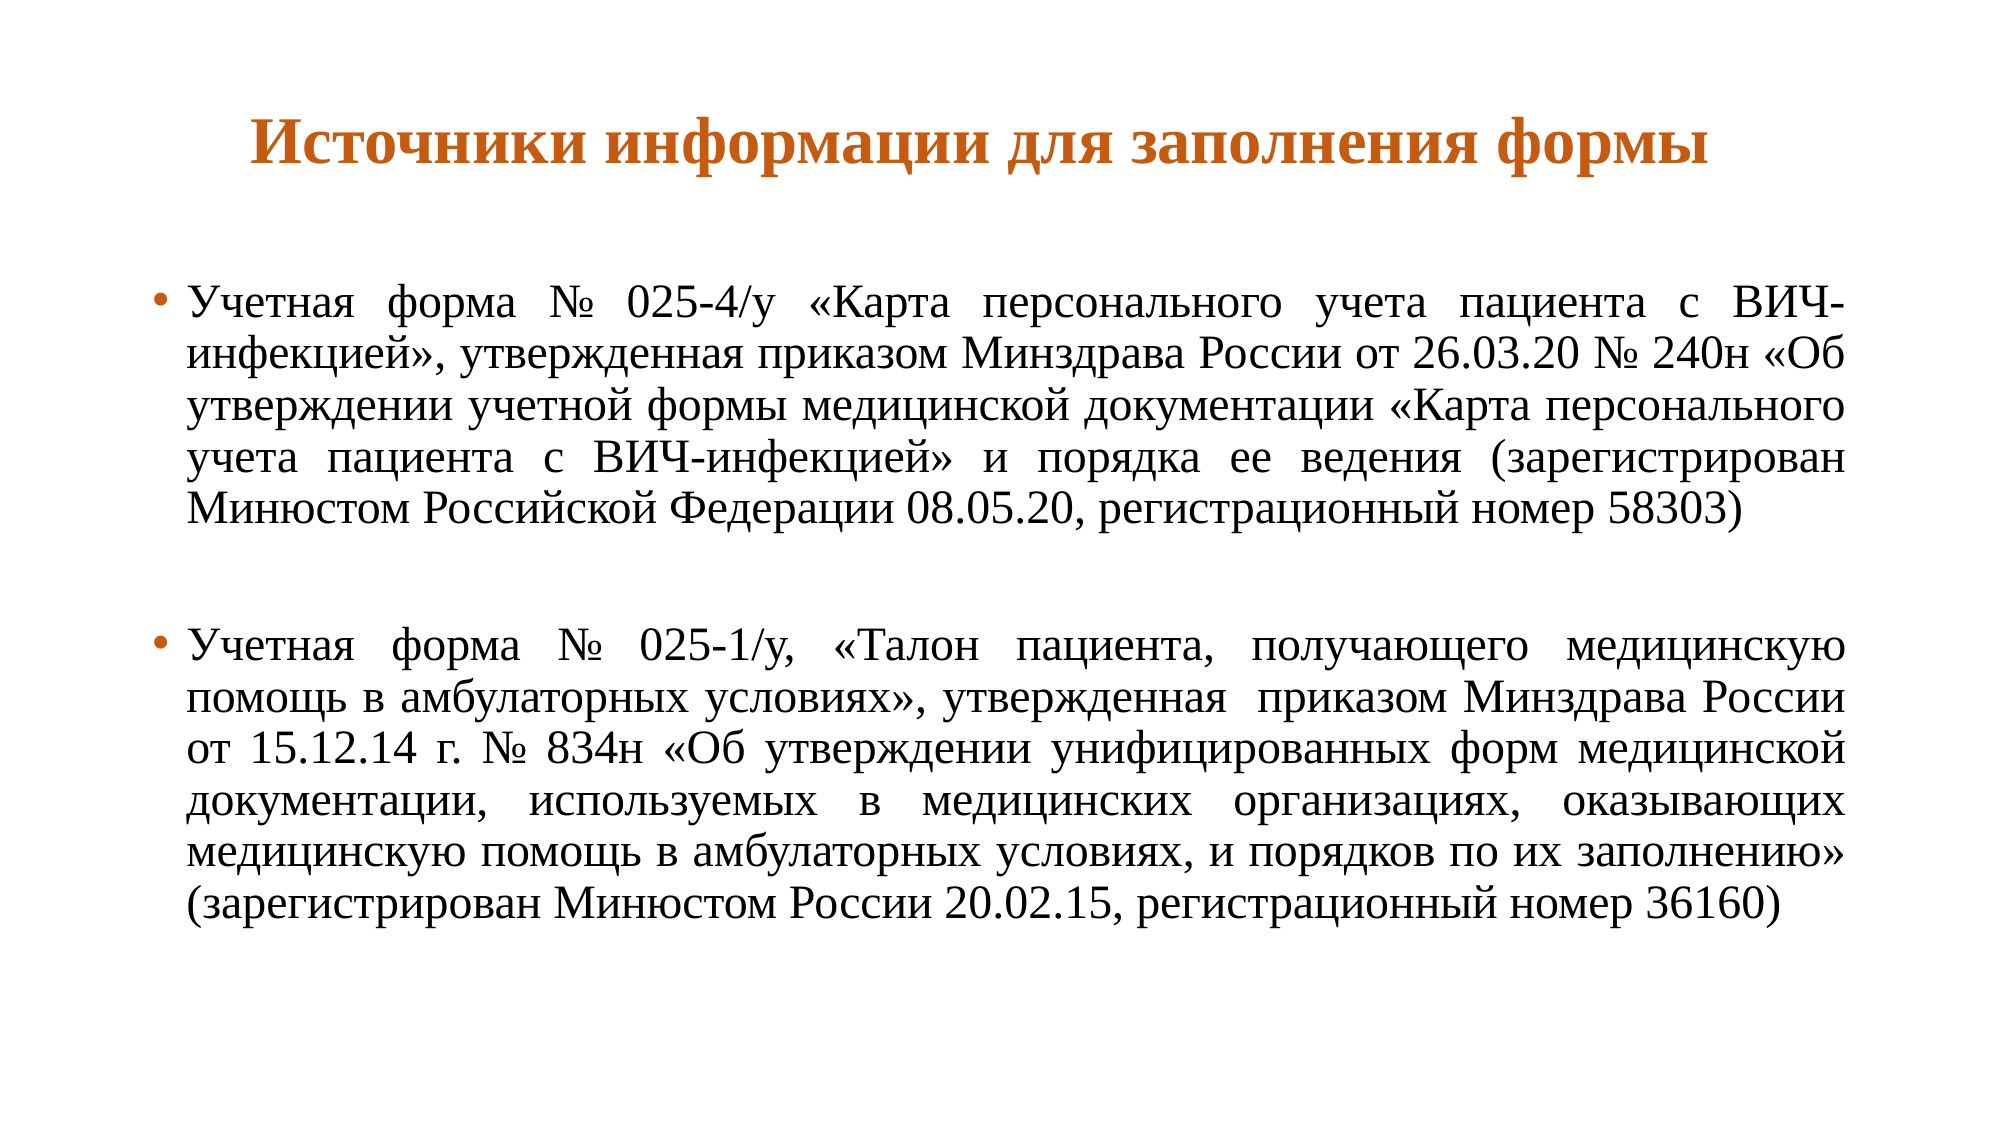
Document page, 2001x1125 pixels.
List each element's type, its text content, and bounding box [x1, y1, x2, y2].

title Источники информации для заполнения формы [99, 68, 1863, 217]
list Учетная форма № 025-4/у «Карта персонального учета пациента с ВИЧ-инфекцией», утвержденная приказом Минздрава России от 26.03.20 № 240н «Об утверждении учетной формы медицинской документации «Карта персонального учета пациента с ВИЧ-инфекцией» и порядка ее ведения (зарегистрирован Минюстом Российской Федерации 08.05.20, регистрационный номер 58303) Учетная форма № 025-1/у, «Талон пациента, получающего медицинскую помощь в амбулаторных условиях», утвержденная приказом Минздрава России от 15.12.14 г. № 834н «Об утверждении унифицированных форм медицинской документации, используемых в медицинских организациях, оказывающих медицинскую помощь в амбулаторных условиях, и порядков по их заполнению» (зарегистрирован Минюстом России 20.02.15, регистрационный номер 36160) [137, 268, 1863, 983]
